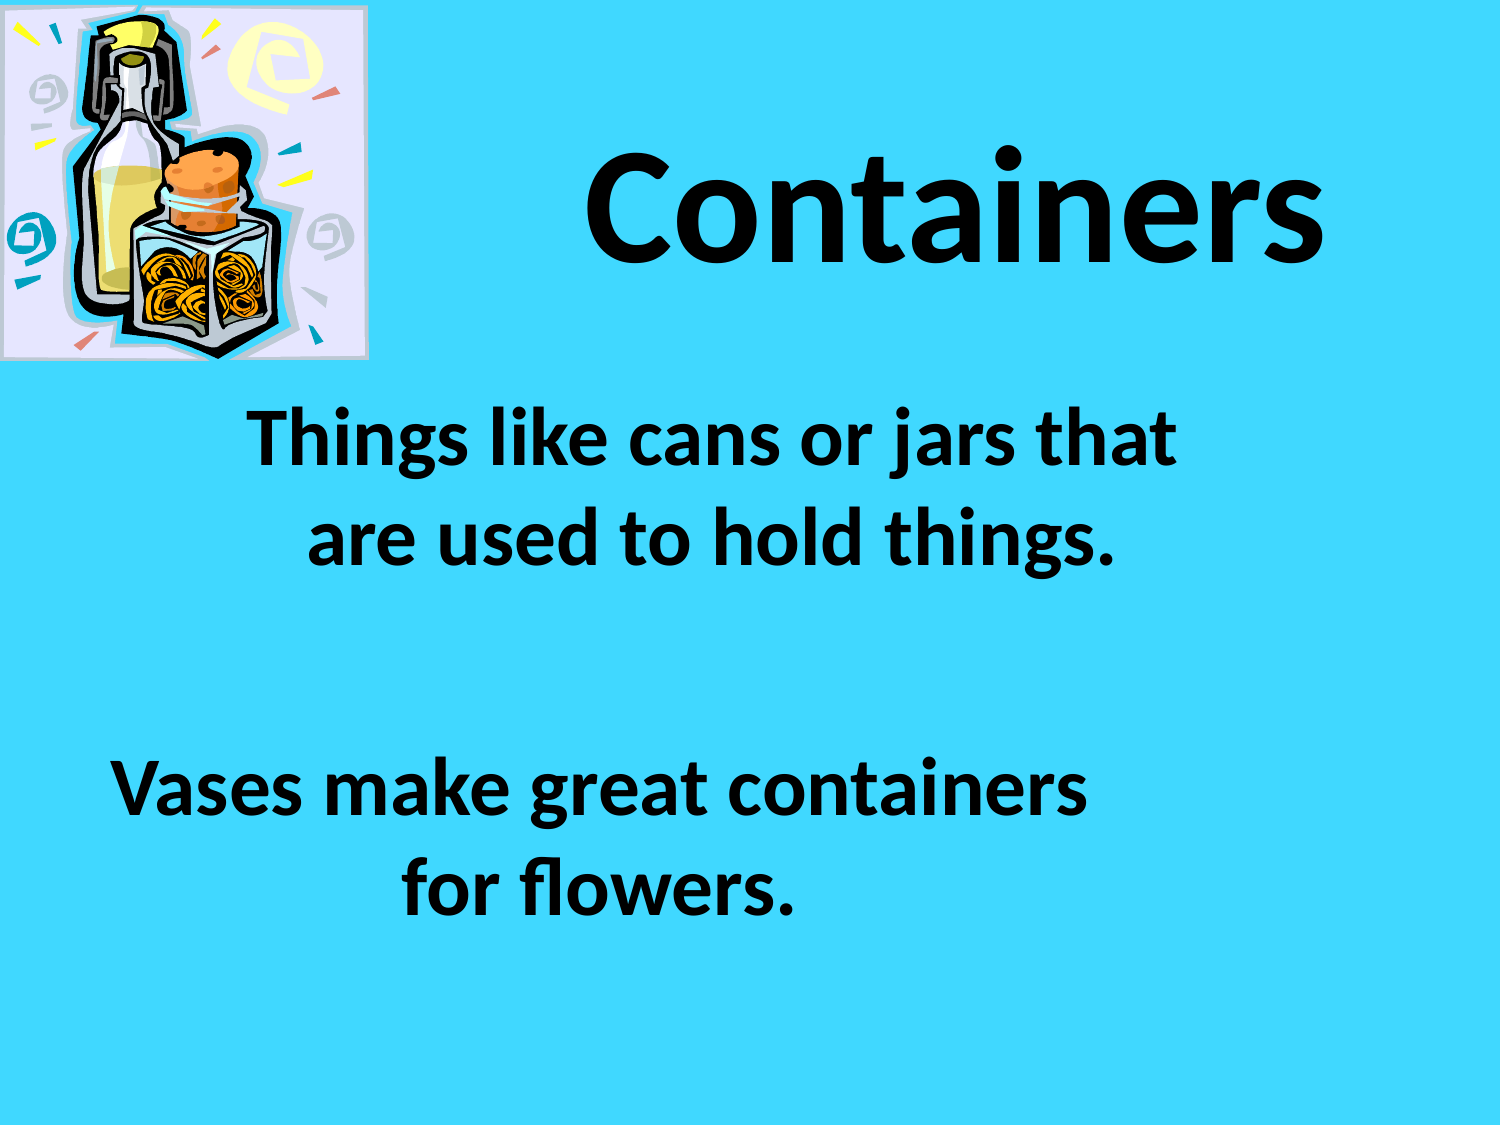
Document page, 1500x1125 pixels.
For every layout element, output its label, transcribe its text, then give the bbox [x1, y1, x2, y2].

subtitle Things like cans or jars that are used to hold things. [187, 375, 1238, 663]
picture [0, 0, 374, 367]
title Containers [537, 75, 1375, 317]
text_box Vases make great containers for flowers. [74, 724, 1125, 1013]
